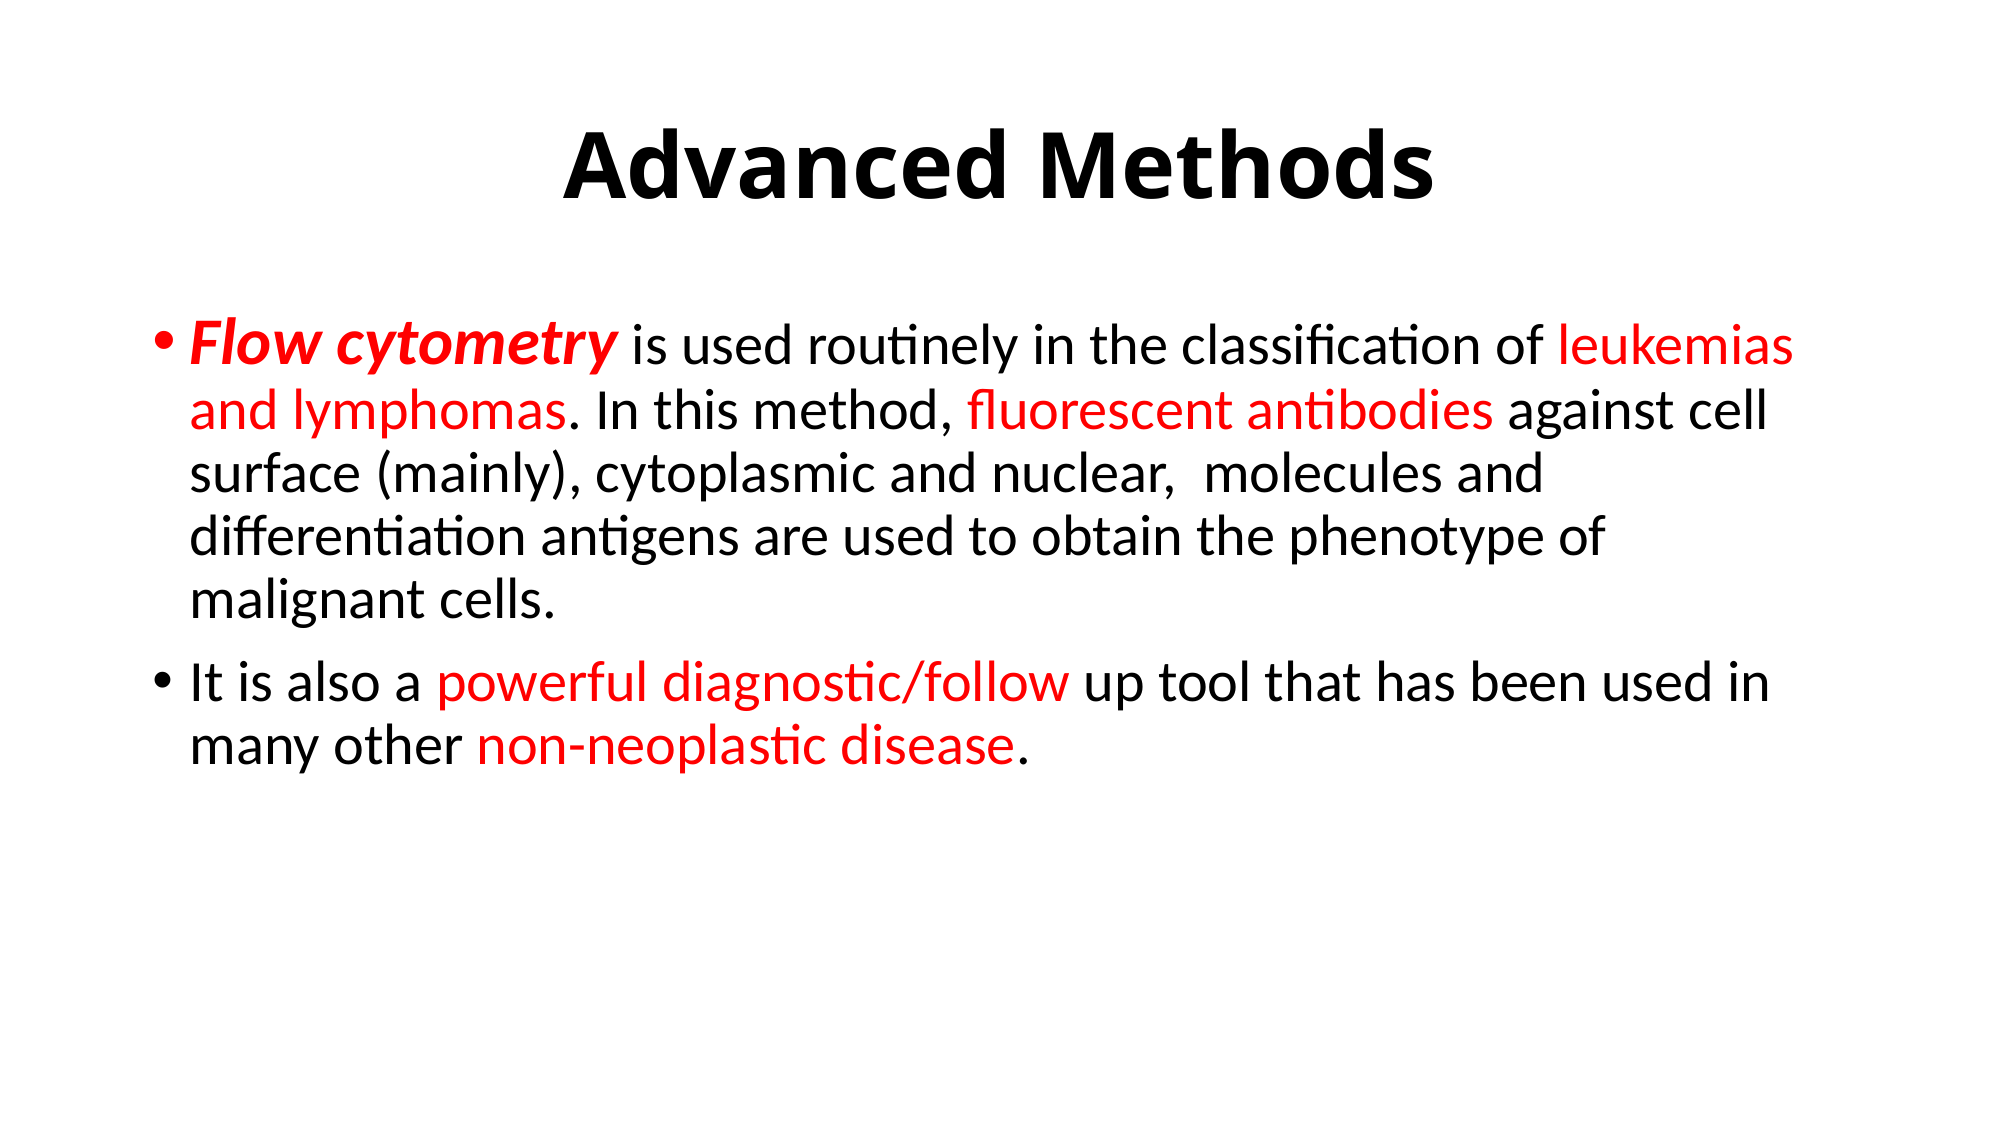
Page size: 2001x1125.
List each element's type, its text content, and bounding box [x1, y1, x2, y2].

list Flow cytometry is used routinely in the classification of leukemias and lymphomas. In this method, fluorescent antibodies against cell surface (mainly), cytoplasmic and nuclear, molecules and differentiation antigens are used to obtain the phenotype of malignant cells. It is also a powerful diagnostic/follow up tool that has been used in many other non-neoplastic disease. [137, 299, 1863, 1014]
title Advanced Methods [137, 59, 1863, 278]
